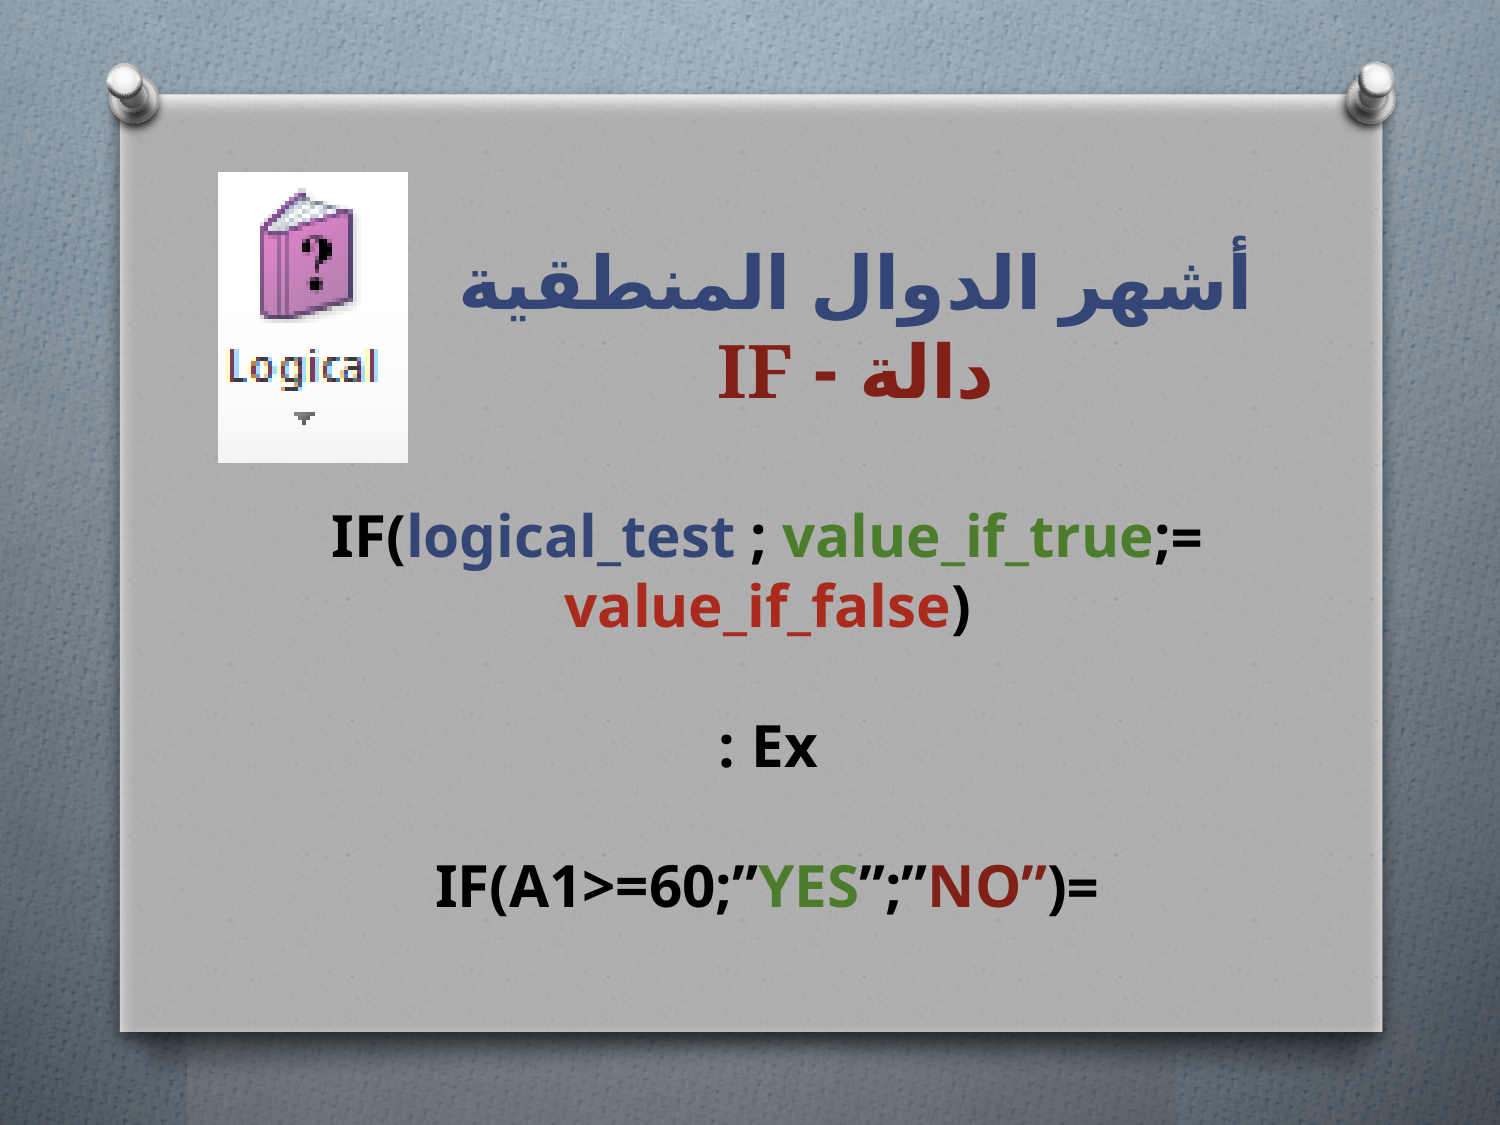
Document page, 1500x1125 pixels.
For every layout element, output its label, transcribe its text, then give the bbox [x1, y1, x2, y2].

text_box أشهر الدوال المنطقية دالة - IF [442, 219, 1270, 421]
text_box =IF(logical_test ; value_if_true; value_if_false) Ex : =IF(A1>=60;”YES”;”NO”) [159, 491, 1376, 972]
picture [218, 172, 408, 463]
picture [75, 29, 198, 153]
picture [1317, 35, 1439, 156]
